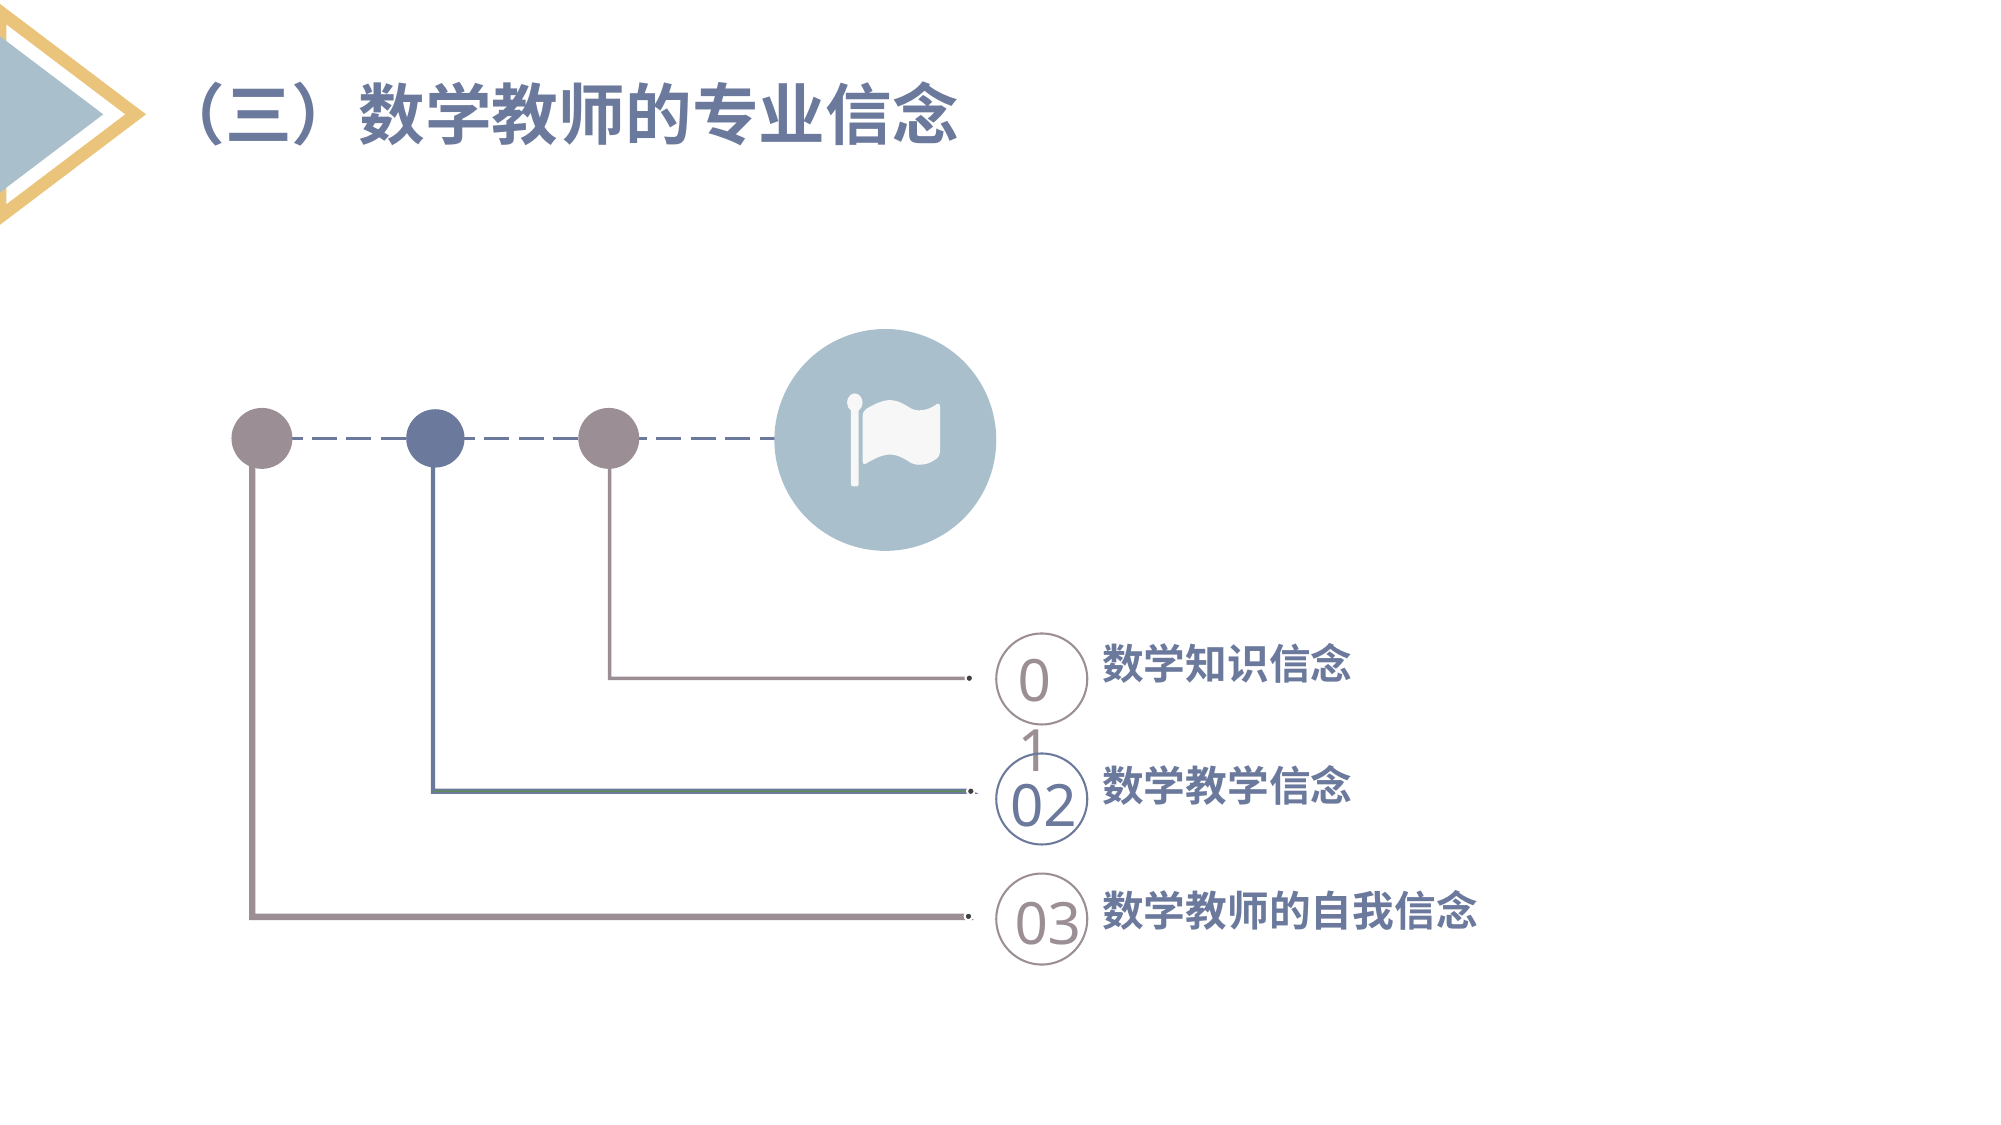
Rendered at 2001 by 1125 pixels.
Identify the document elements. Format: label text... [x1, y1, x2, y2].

text_box 数学教学信念 [1087, 751, 1813, 817]
text_box 数学知识信念 [1087, 630, 1813, 696]
text_box [406, 409, 465, 438]
text_box [966, 786, 976, 797]
text_box [0, 34, 105, 194]
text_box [996, 873, 1124, 965]
text_box [579, 439, 638, 468]
text_box [847, 393, 863, 487]
text_box [249, 464, 965, 921]
text_box [773, 327, 998, 552]
text_box [579, 409, 638, 438]
text_box [406, 439, 465, 468]
text_box [430, 464, 966, 794]
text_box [996, 633, 1090, 725]
text_box [963, 911, 974, 922]
text_box [607, 464, 964, 681]
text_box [995, 753, 1096, 847]
text_box 数学教师的自我信念 [1124, 876, 1813, 942]
text_box （三）数学教师的专业信念 [143, 65, 1075, 233]
text_box [862, 400, 941, 465]
text_box [232, 409, 292, 468]
text_box [0, 10, 138, 219]
text_box [964, 673, 975, 684]
